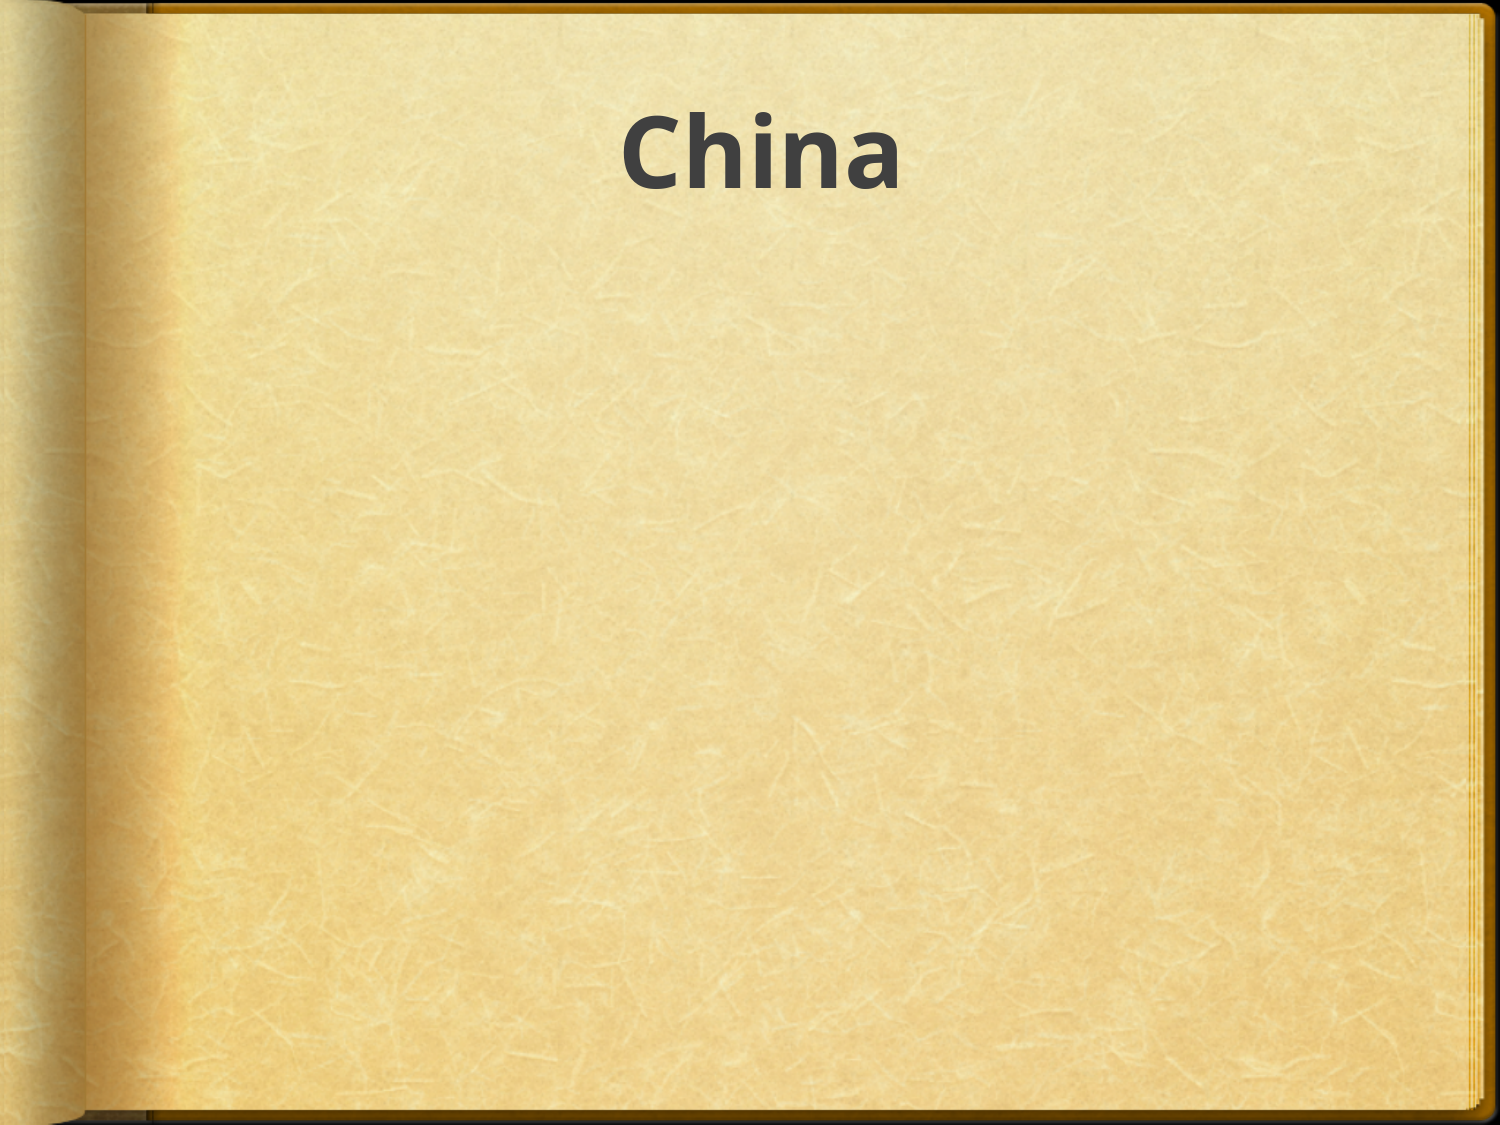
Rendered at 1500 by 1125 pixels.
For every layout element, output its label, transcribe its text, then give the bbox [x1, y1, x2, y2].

title China [178, 45, 1372, 265]
picture [0, 0, 1500, 1125]
